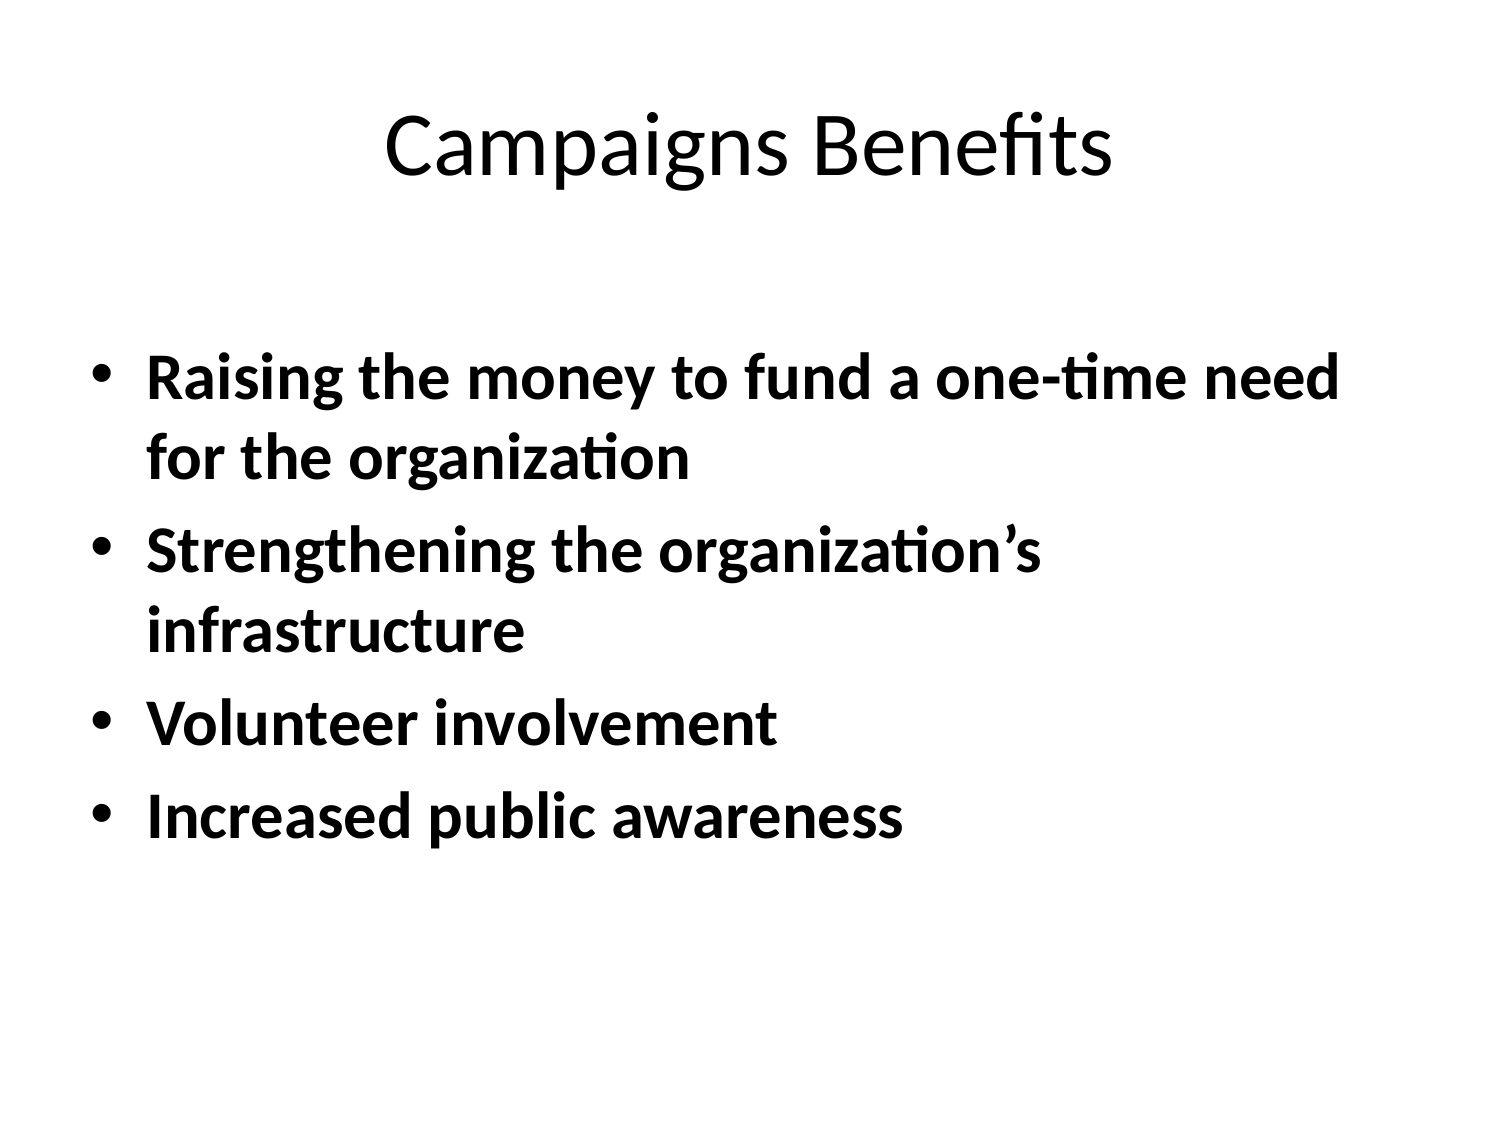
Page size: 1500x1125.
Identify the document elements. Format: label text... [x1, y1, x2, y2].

title Campaigns Benefits [75, 45, 1425, 233]
list Raising the money to fund a one-time need for the organization Strengthening the organization’s infrastructure Volunteer involvement Increased public awareness [75, 324, 1425, 963]
